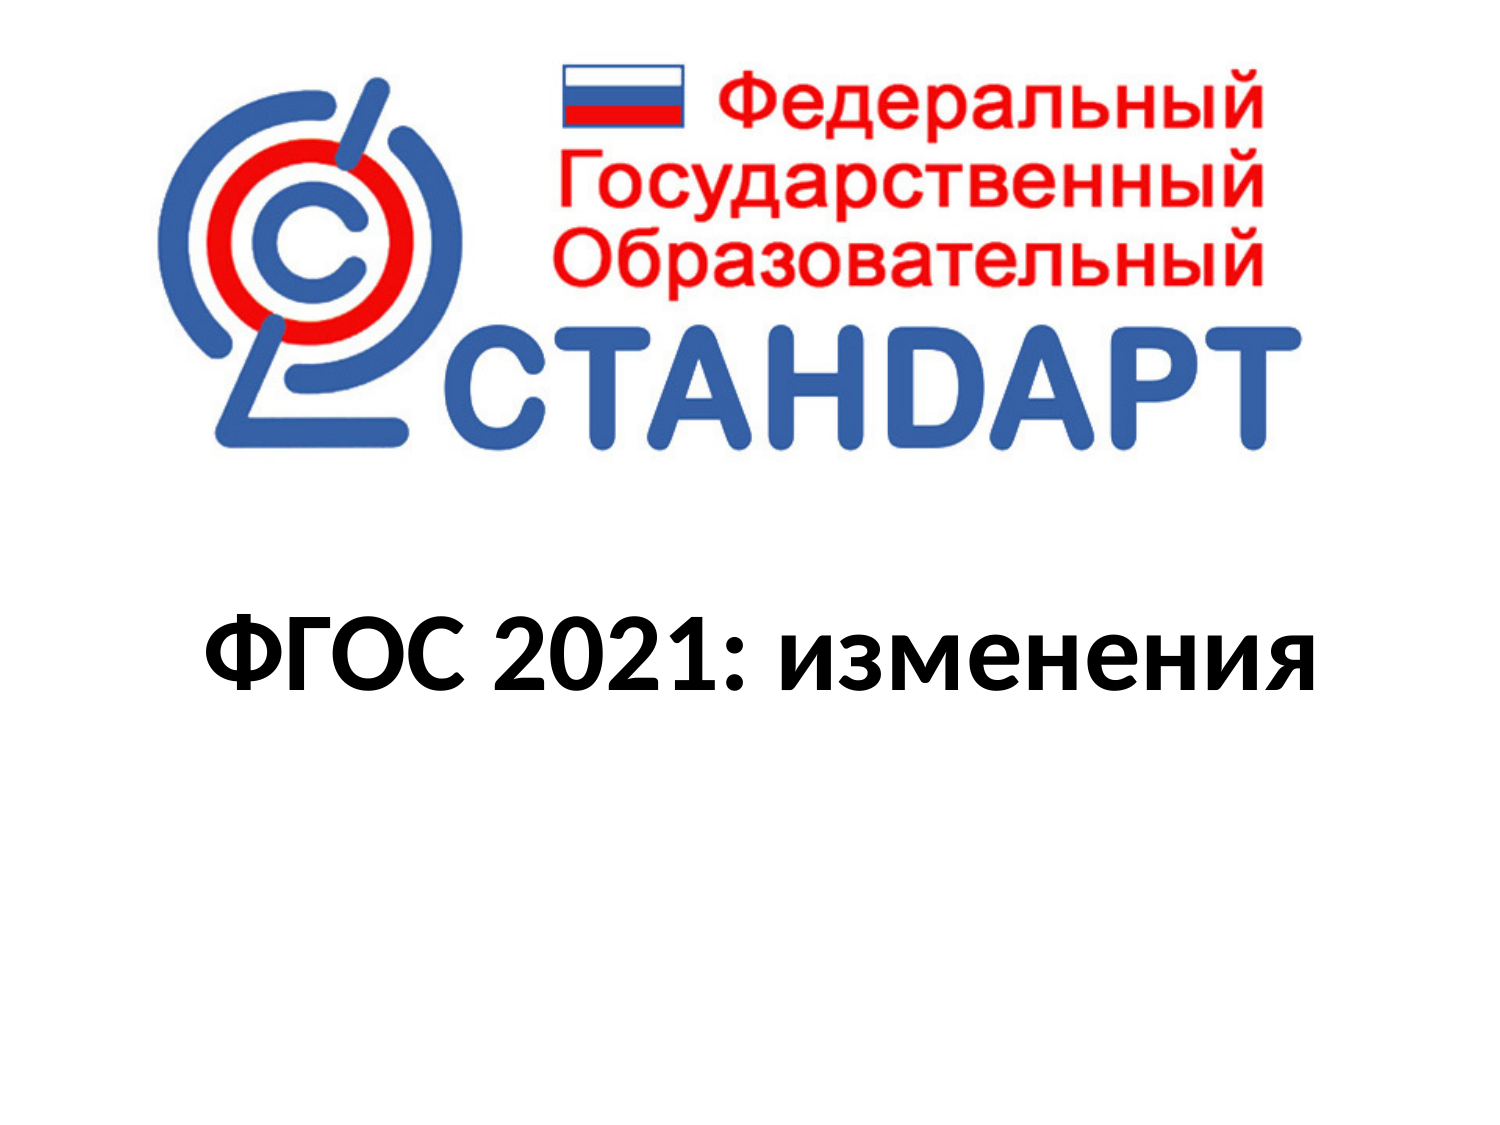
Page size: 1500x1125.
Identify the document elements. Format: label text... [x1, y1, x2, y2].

title ФГОС 2021: изменения [50, 525, 1475, 767]
picture [149, 0, 1304, 516]
